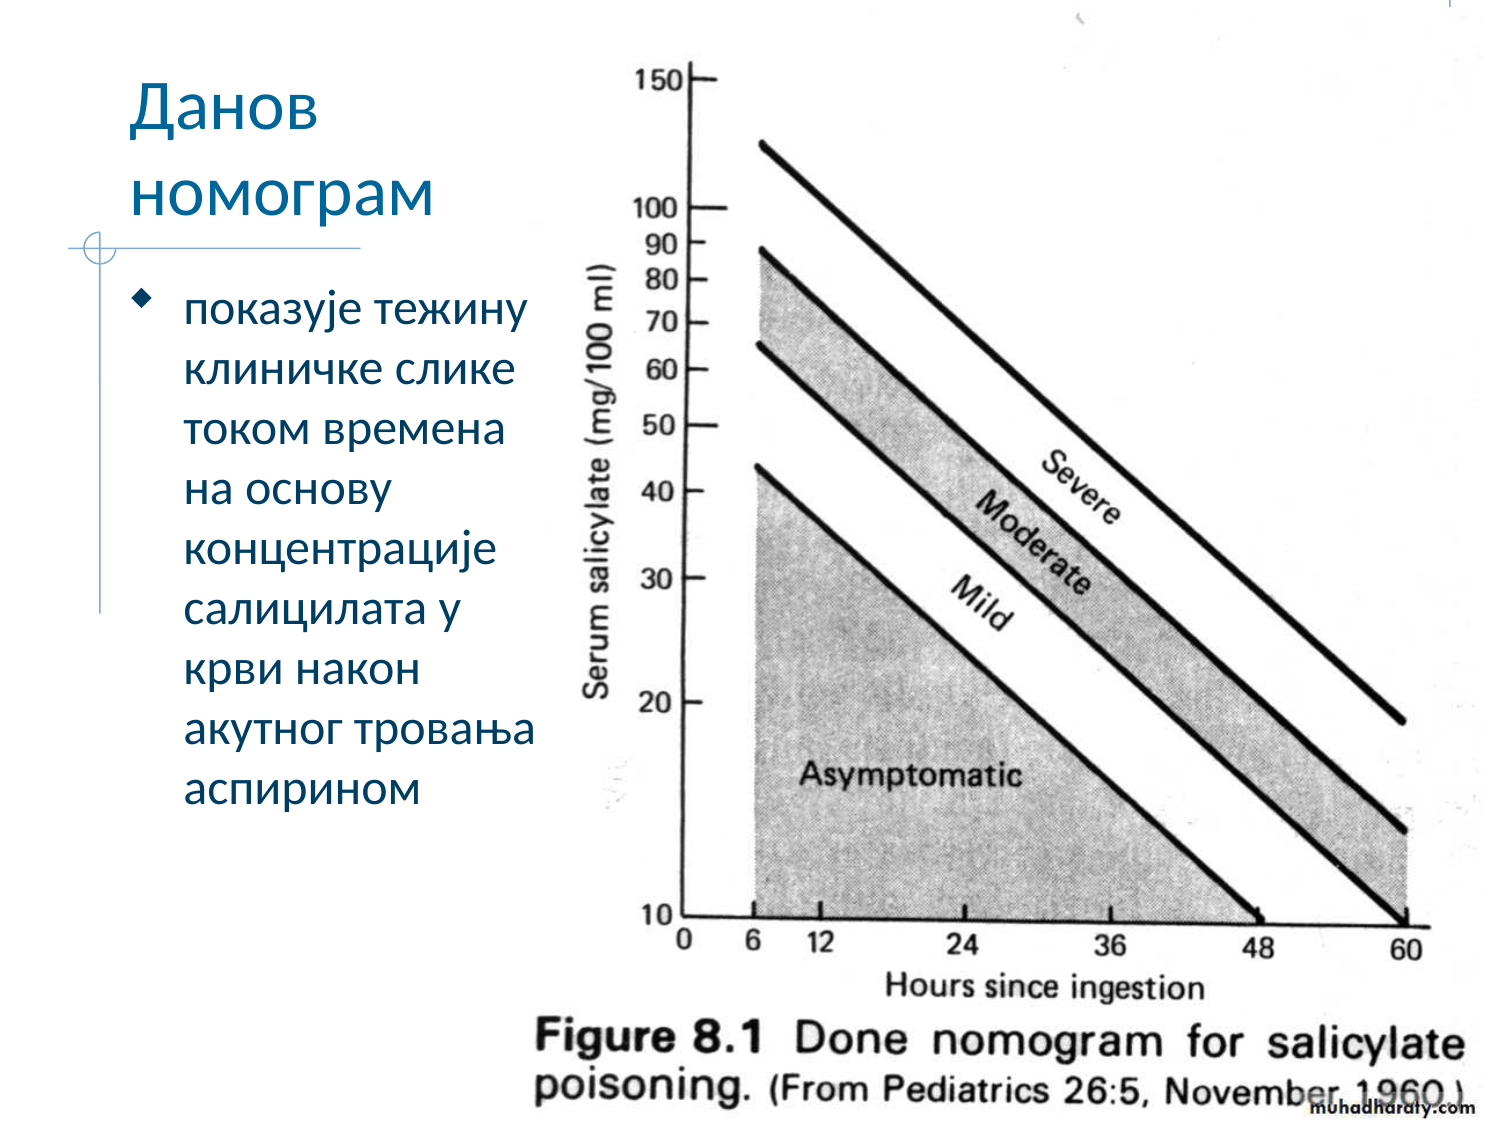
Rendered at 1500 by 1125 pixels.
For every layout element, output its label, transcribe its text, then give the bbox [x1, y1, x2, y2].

list показује тежину клиничке слике током времена на основу концентрације салицилата у крви након акутног тровања аспирином [111, 266, 520, 1024]
title Данов номограм [113, 49, 520, 238]
picture [525, 6, 1483, 1123]
